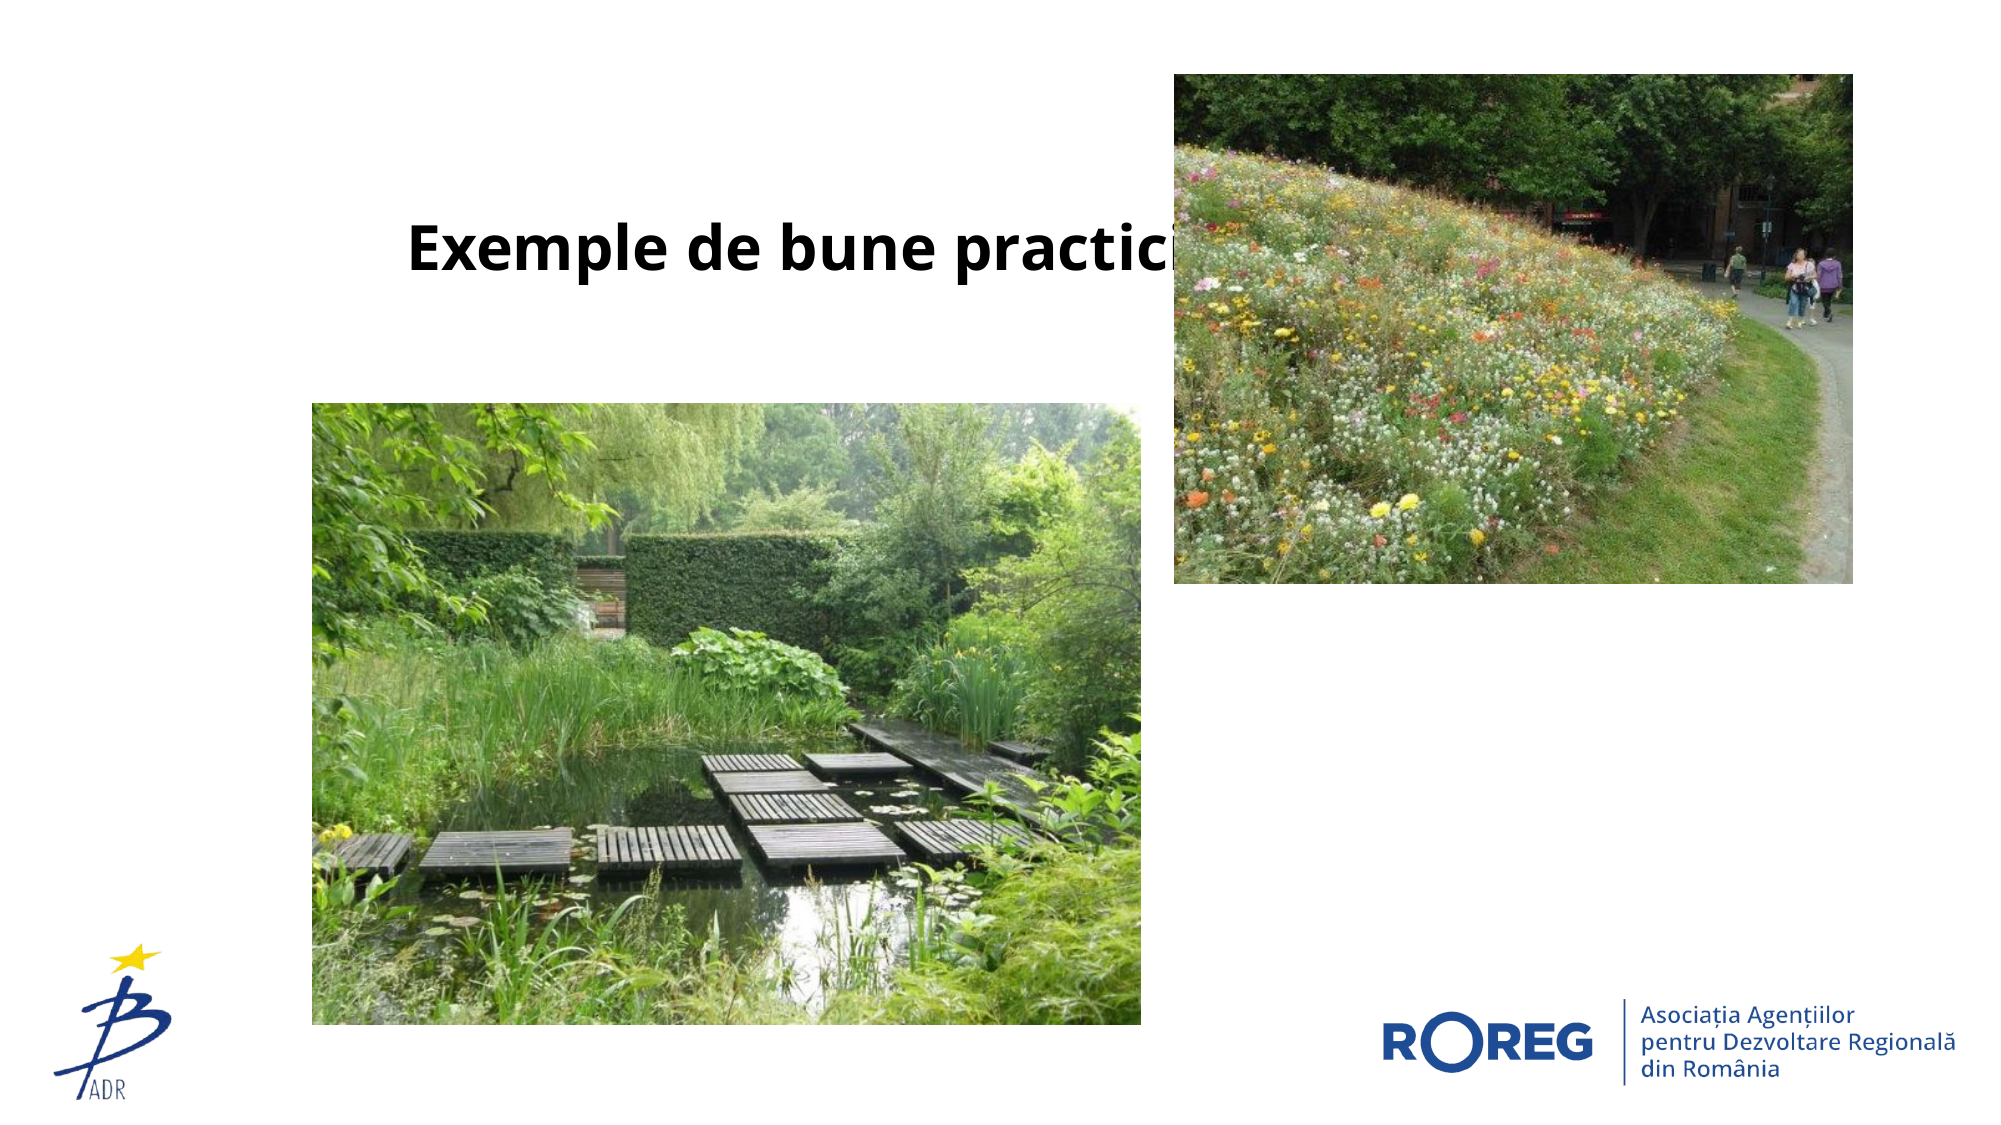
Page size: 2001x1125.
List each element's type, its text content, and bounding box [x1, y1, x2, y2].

picture [39, 942, 206, 1108]
picture [1247, 980, 2000, 1108]
picture [1173, 74, 1853, 584]
picture [312, 403, 1141, 1025]
text_box Exemple de bune practici [390, 53, 1629, 292]
